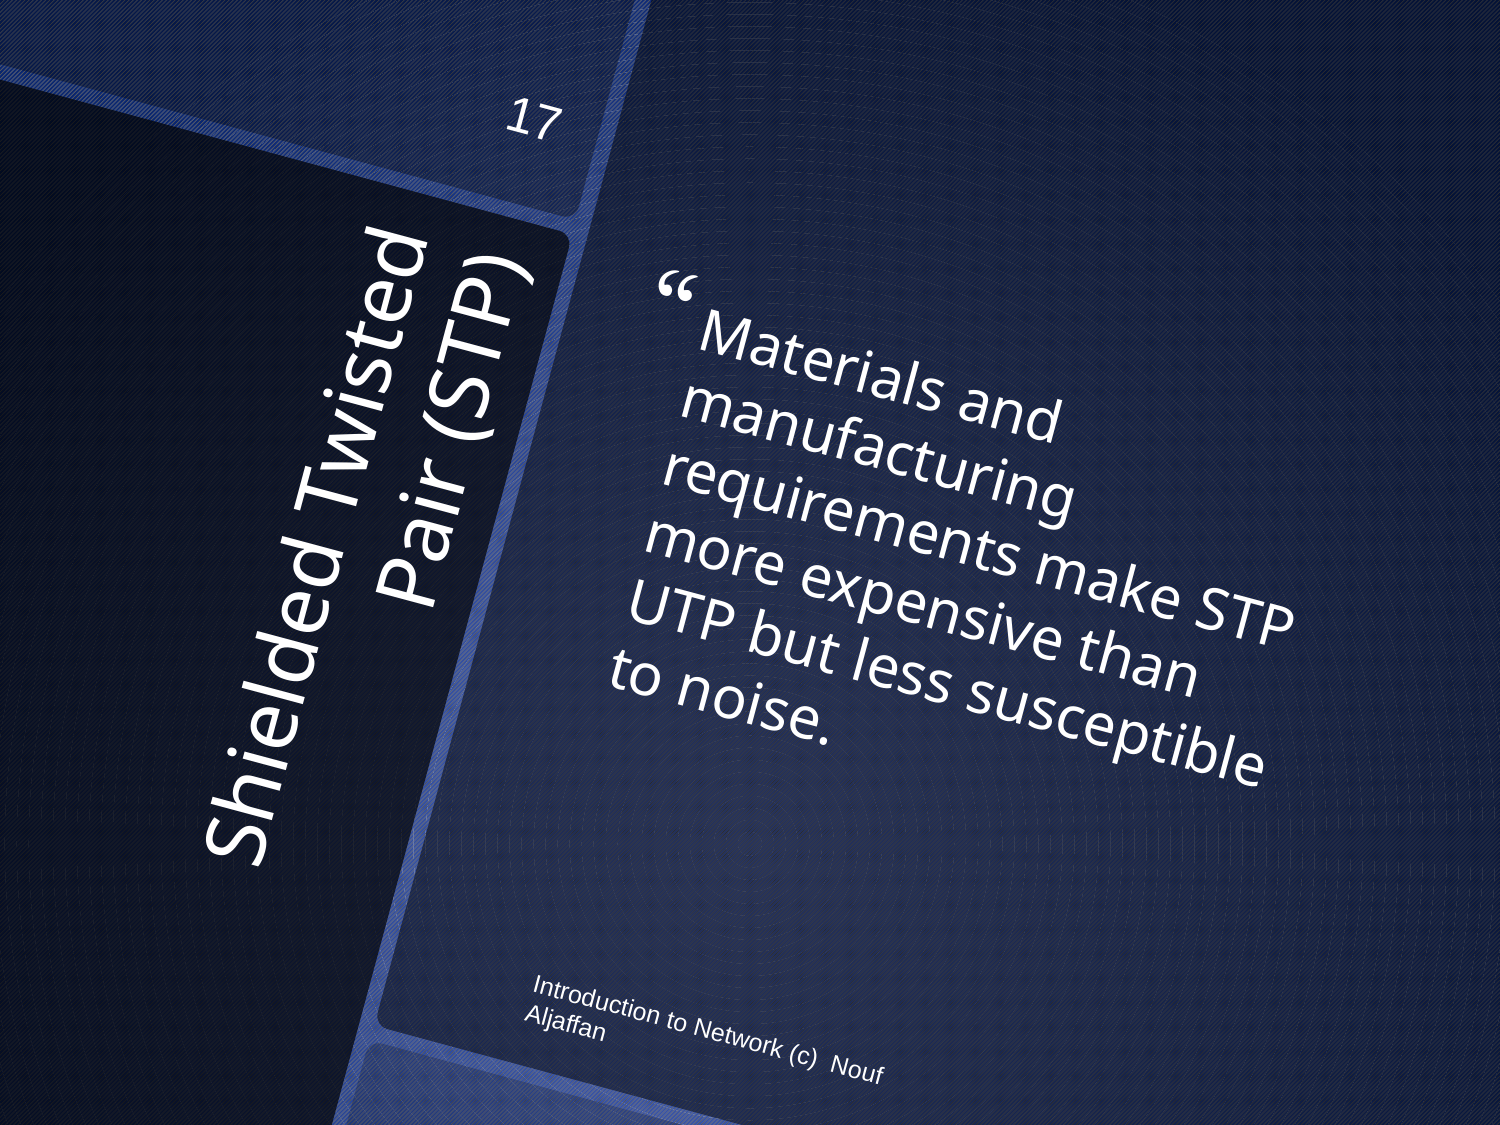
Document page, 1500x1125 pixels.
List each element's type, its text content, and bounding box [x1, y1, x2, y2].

list Materials and manufacturing requirements make STP more expensive than UTP but less susceptible to noise. [475, 72, 1430, 1076]
title Shielded Twisted Pair (STP) [69, 181, 554, 1056]
slide_number 17 [206, 1, 585, 157]
footer Introduction to Network (c) Nouf Aljaffan [508, 963, 903, 1123]
